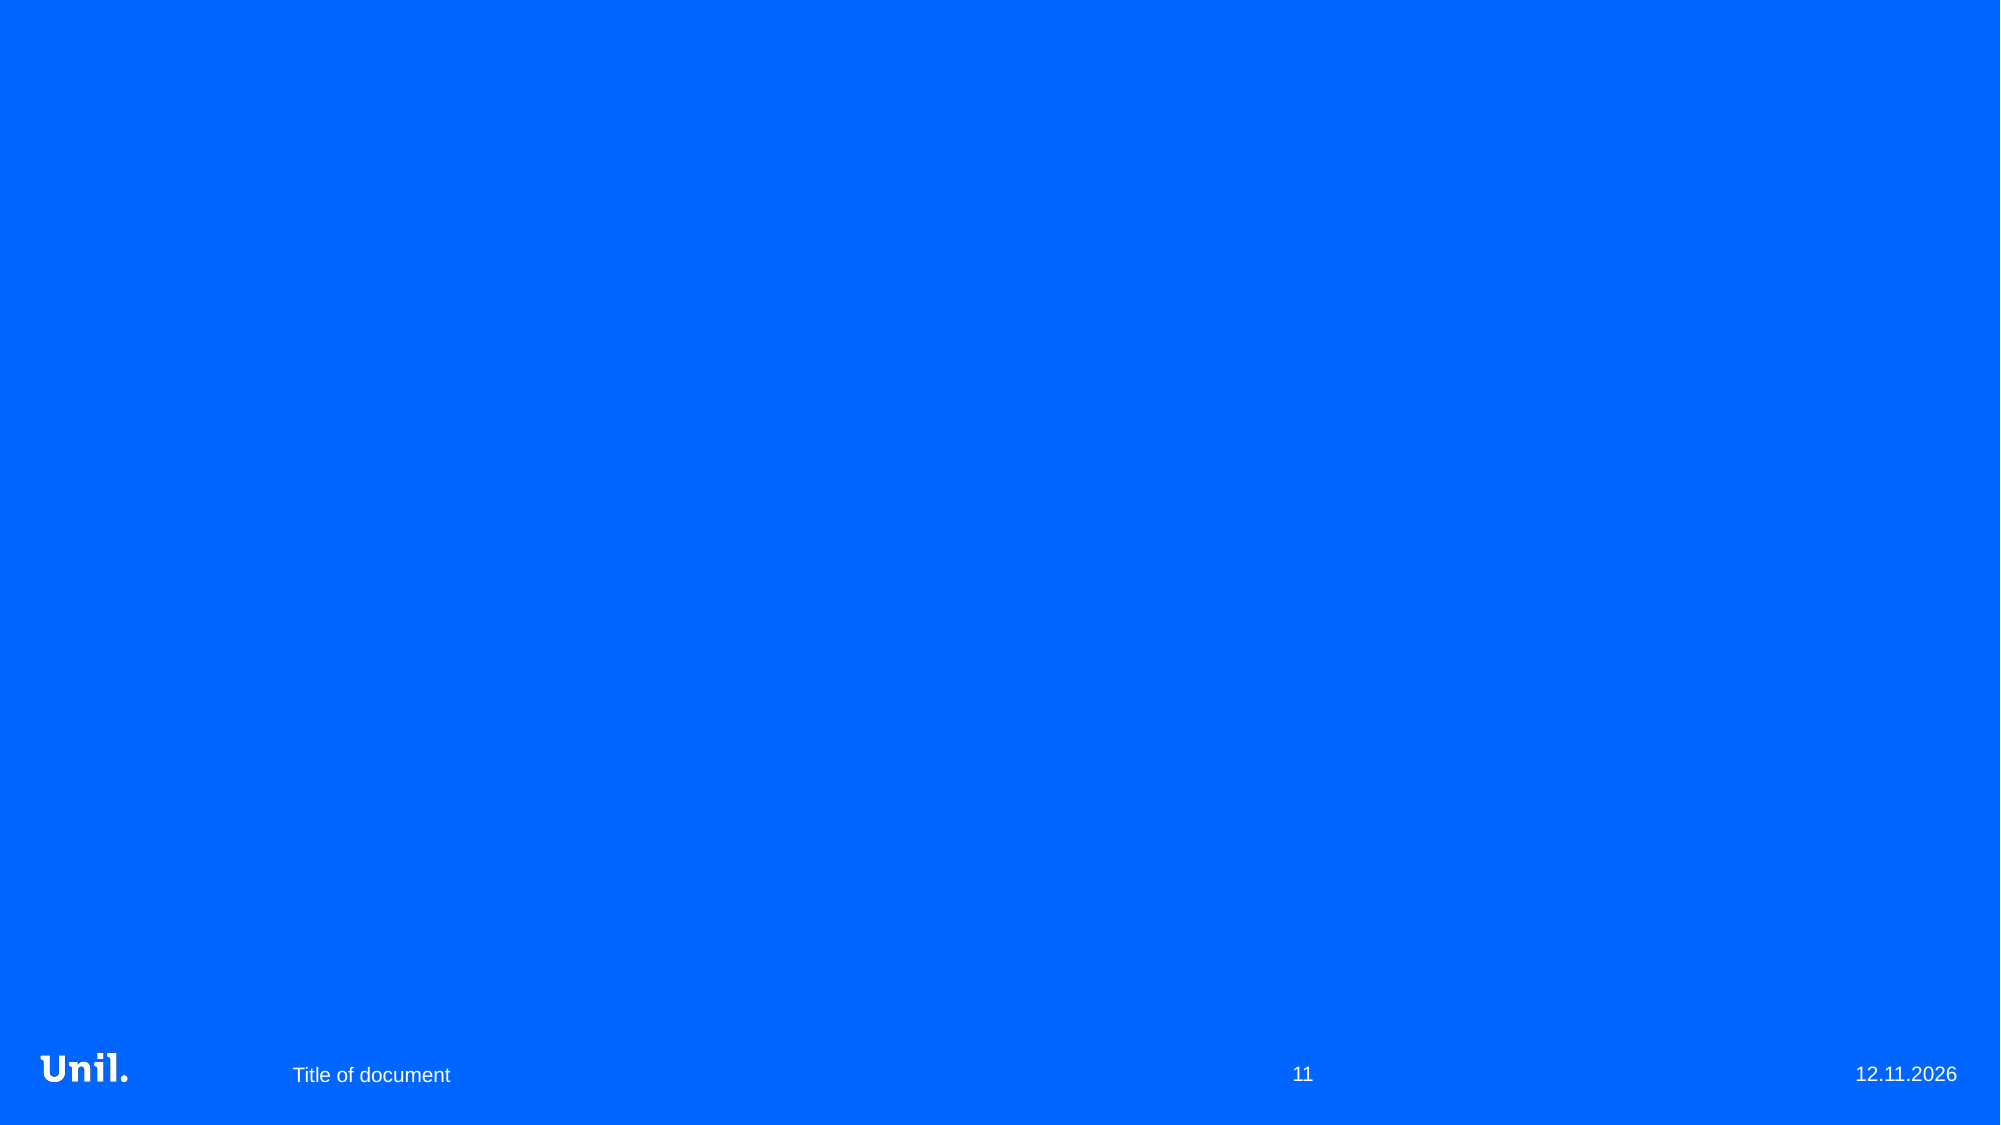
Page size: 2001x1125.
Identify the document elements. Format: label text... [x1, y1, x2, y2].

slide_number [1789, 1026, 1958, 1086]
footer Title of document [292, 1011, 1048, 1087]
slide_number 11 [1250, 1037, 1355, 1086]
picture [27, 1042, 141, 1095]
